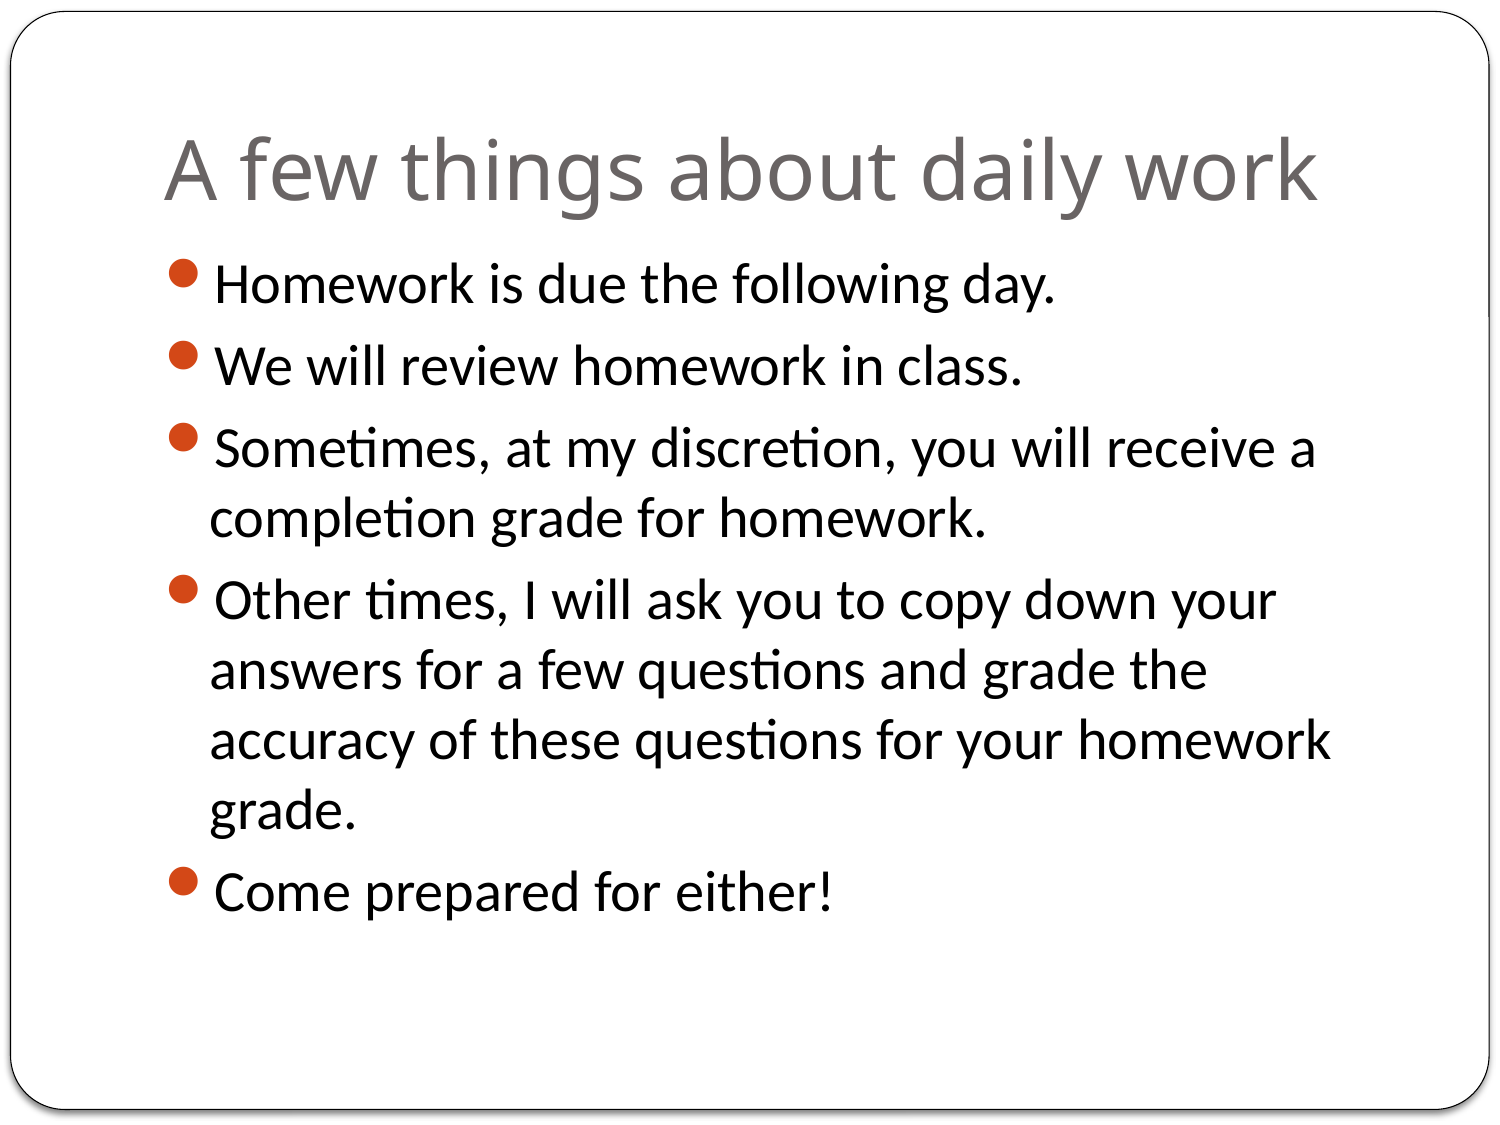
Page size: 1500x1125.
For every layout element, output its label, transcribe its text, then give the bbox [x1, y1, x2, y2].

title A few things about daily work [150, 45, 1425, 233]
list Homework is due the following day. We will review homework in class. Sometimes, at my discretion, you will receive a completion grade for homework. Other times, I will ask you to copy down your answers for a few questions and grade the accuracy of these questions for your homework grade. Come prepared for either! [150, 237, 1425, 988]
